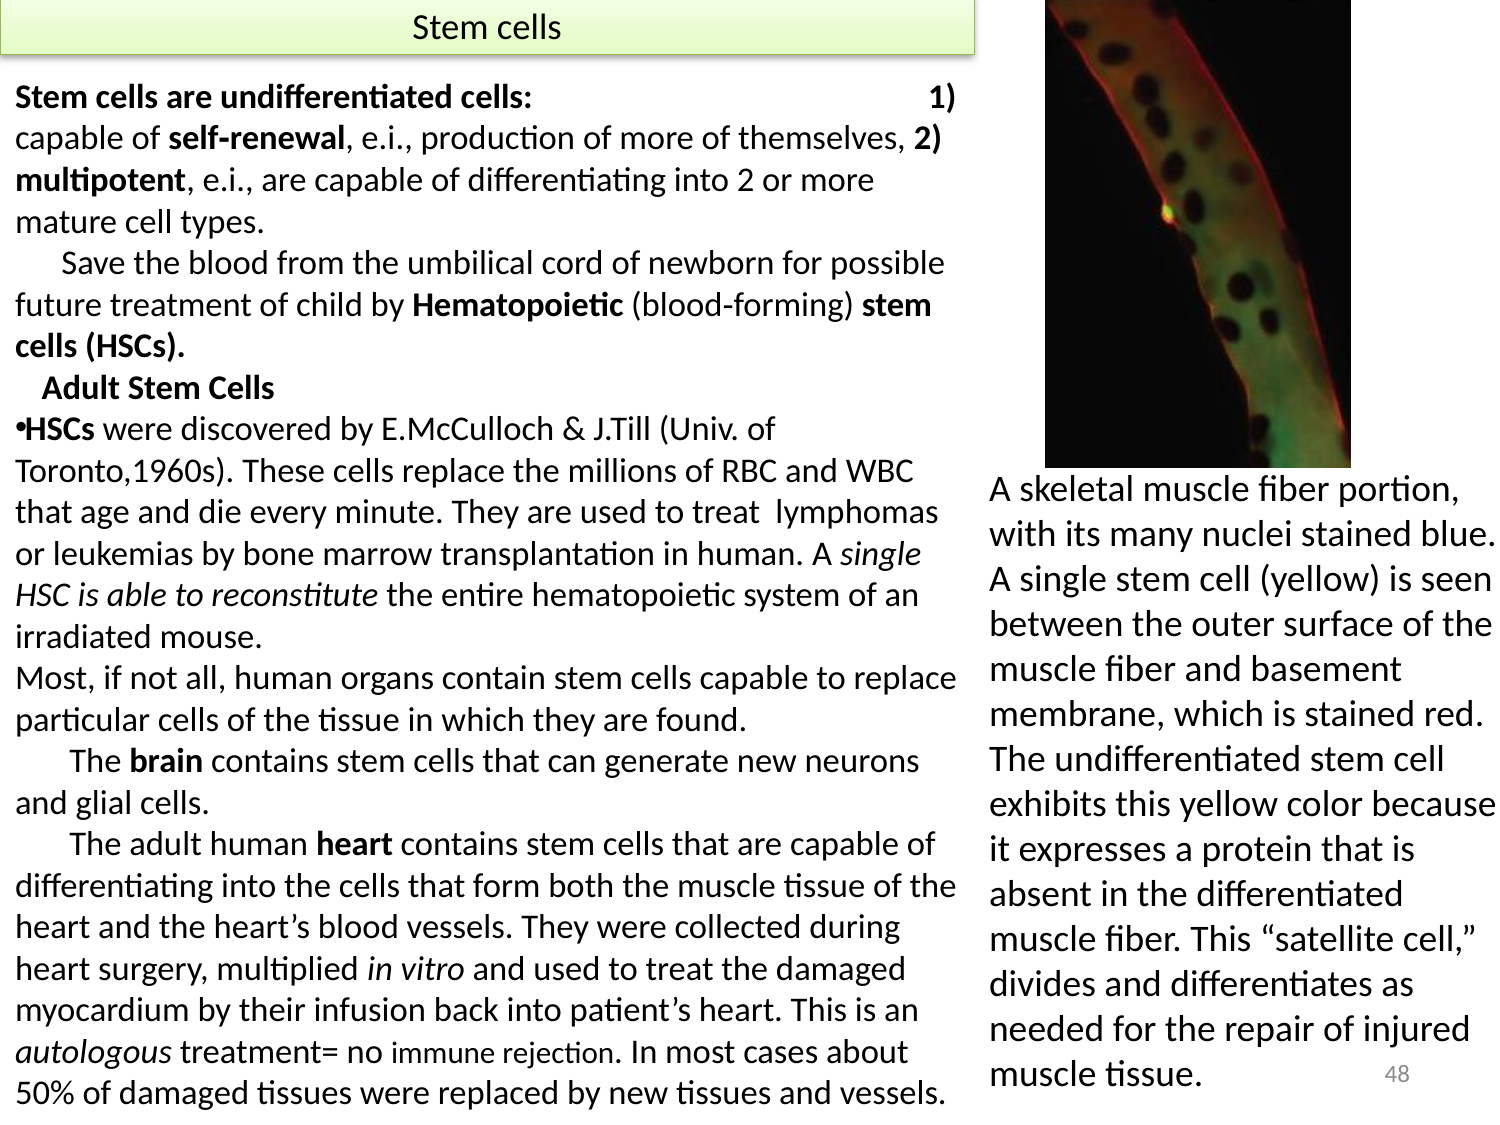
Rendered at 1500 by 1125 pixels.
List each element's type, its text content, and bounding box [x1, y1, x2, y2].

text_box A skeletal muscle fiber portion, with its many nuclei stained blue. A single stem cell (yellow) is seen between the outer surface of the muscle fiber and basement membrane, which is stained red. The undifferentiated stem cell exhibits this yellow color because it expresses a protein that is absent in the differentiated muscle fiber. This “satellite cell,” divides and differentiates as needed for the repair of injured muscle tissue. [974, 456, 1500, 1101]
list Stem cells are undifferentiated cells: 1) capable of self‐renewal, e.i., production of more of themselves, 2) multipotent, e.i., are capable of differentiating into 2 or more mature cell types. Save the blood from the umbilical cord of newborn for possible future treatment of child by Hematopoietic (blood‐forming) stem cells (HSCs). Adult Stem Cells HSCs were discovered by E.McCulloch & J.Till (Univ. of Toronto,1960s). These cells replace the millions of RBC and WBC that age and die every minute. They are used to treat lymphomas or leukemias by bone marrow transplantation in human. A single HSC is able to reconstitute the entire hematopoietic system of an irradiated mouse. Most, if not all, human organs contain stem cells capable to replace particular cells of the tissue in which they are found. The brain contains stem cells that can generate new neurons and glial cells. The adult human heart contains stem cells that are capable of differentiating into the cells that form both the muscle tissue of the heart and the heart’s blood vessels. They were collected during heart surgery, multiplied in vitro and used to treat the damaged myocardium by their infusion back into patient’s heart. This is an autologous treatment= no immune rejection. In most cases about 50% of damaged tissues were replaced by new tissues and vessels. [0, 66, 987, 1125]
picture [1045, 0, 1352, 469]
title Stem cells [0, 0, 975, 55]
